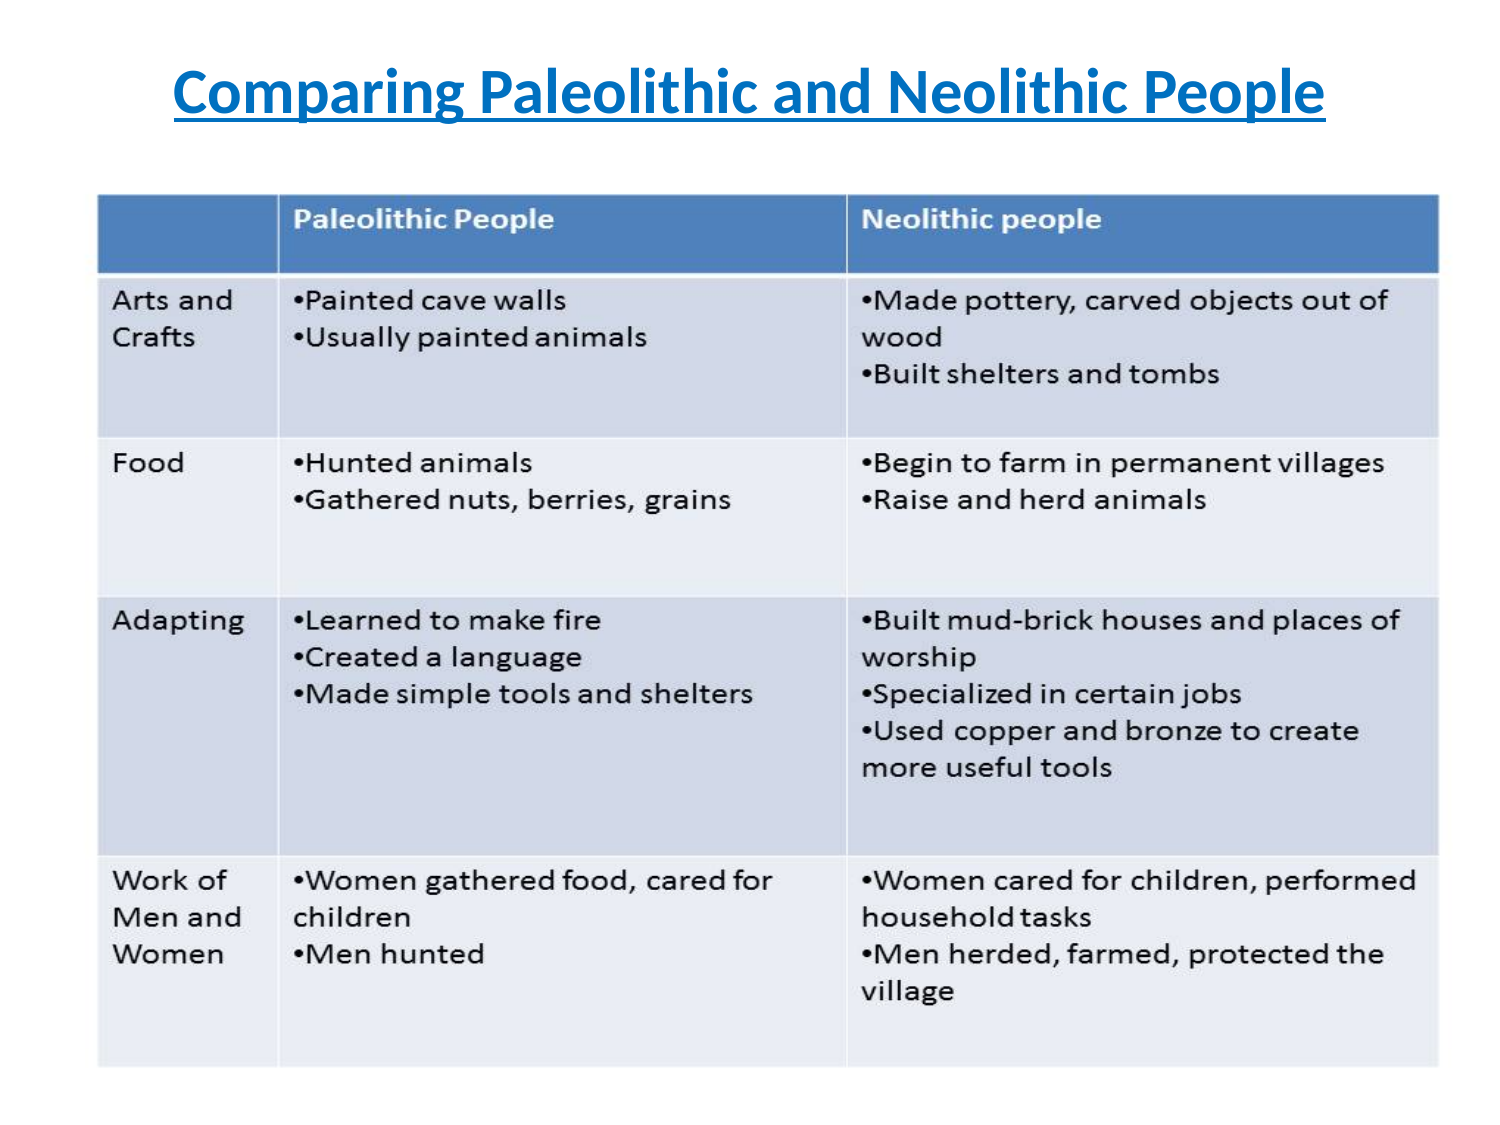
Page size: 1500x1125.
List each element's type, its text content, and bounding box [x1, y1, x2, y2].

title Comparing Paleolithic and Neolithic People [75, 12, 1425, 163]
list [62, 174, 1476, 1088]
